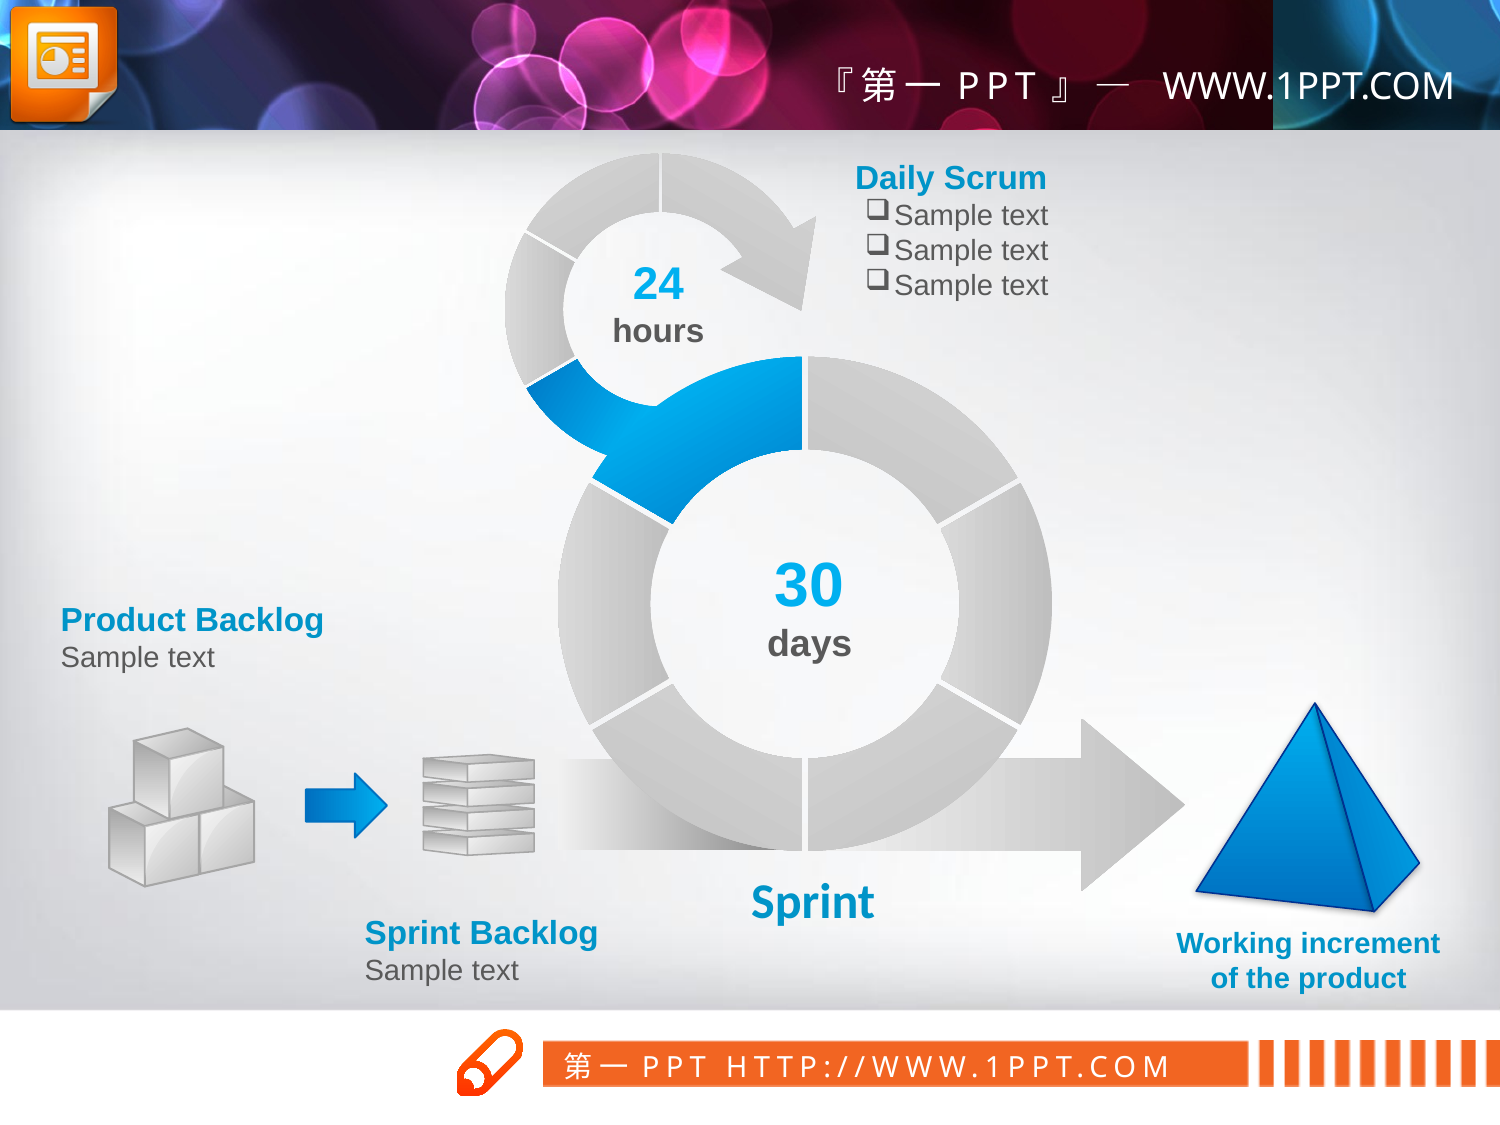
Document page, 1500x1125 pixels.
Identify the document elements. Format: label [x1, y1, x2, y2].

picture [0, 0, 1500, 1012]
text_box [43, 148, 1459, 1003]
picture [543, 1040, 1500, 1087]
